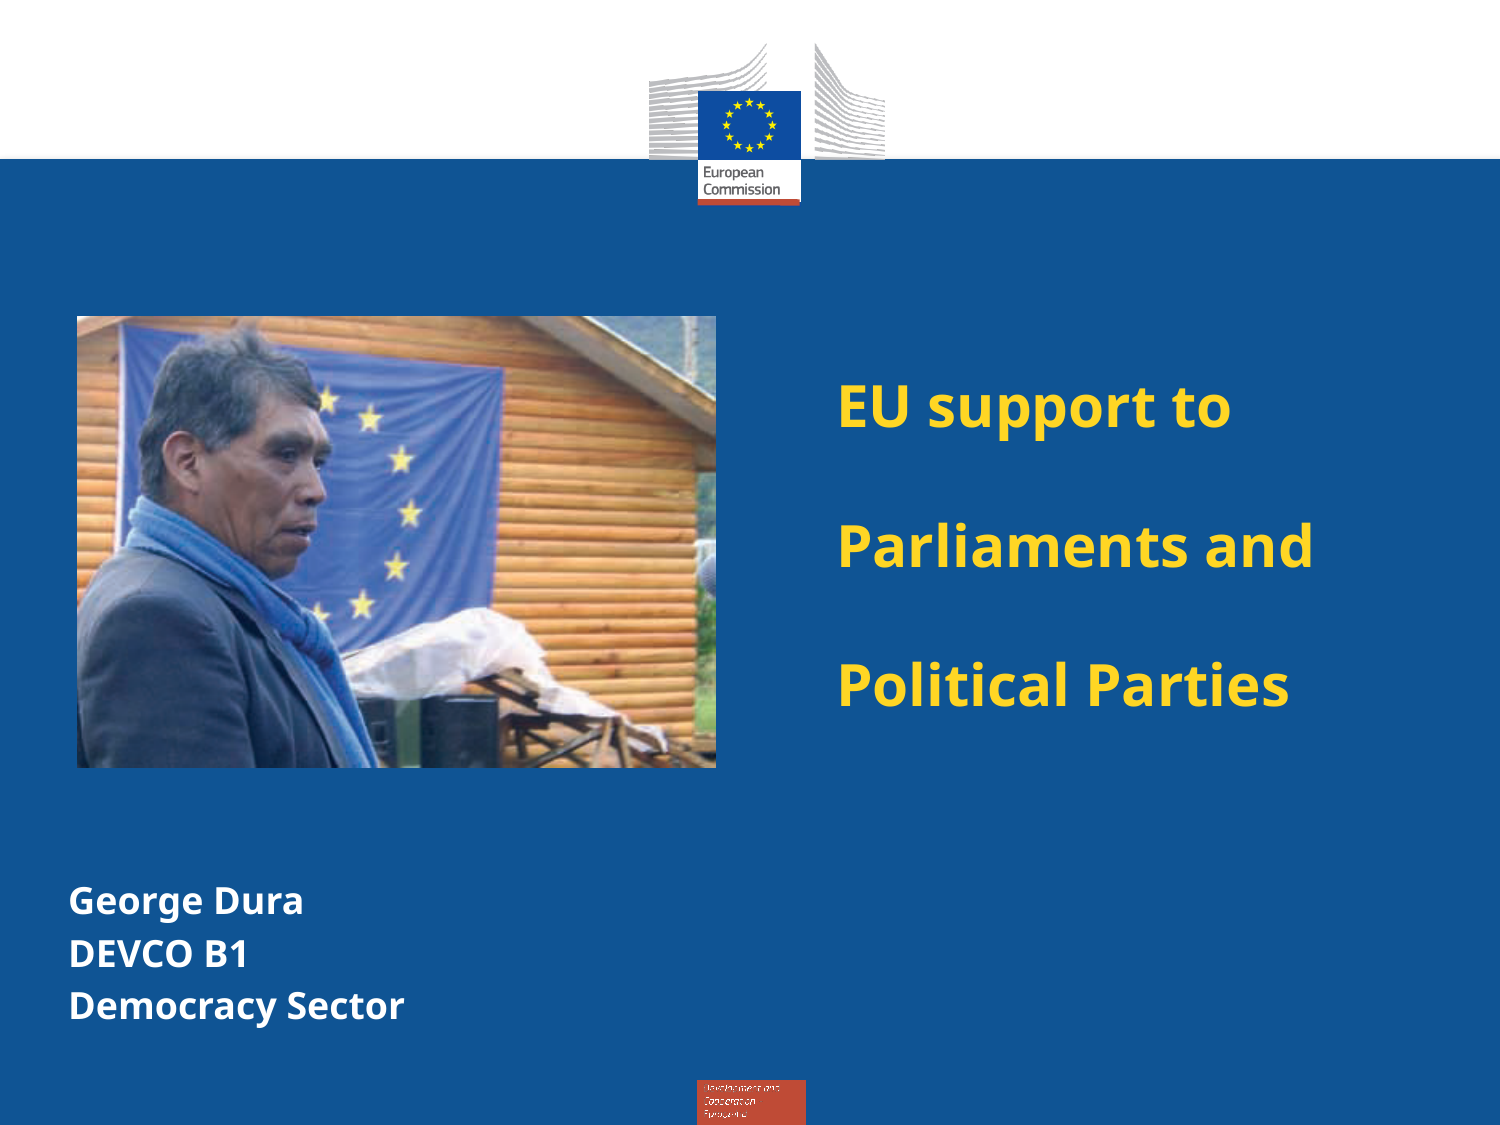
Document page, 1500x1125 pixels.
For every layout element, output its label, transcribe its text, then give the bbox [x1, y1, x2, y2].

picture [77, 316, 716, 768]
subtitle George Dura DEVCO B1 Democracy Sector [53, 869, 1453, 1059]
picture [698, 1082, 804, 1125]
title EU support to Parliaments and Political Parties [820, 316, 1500, 771]
